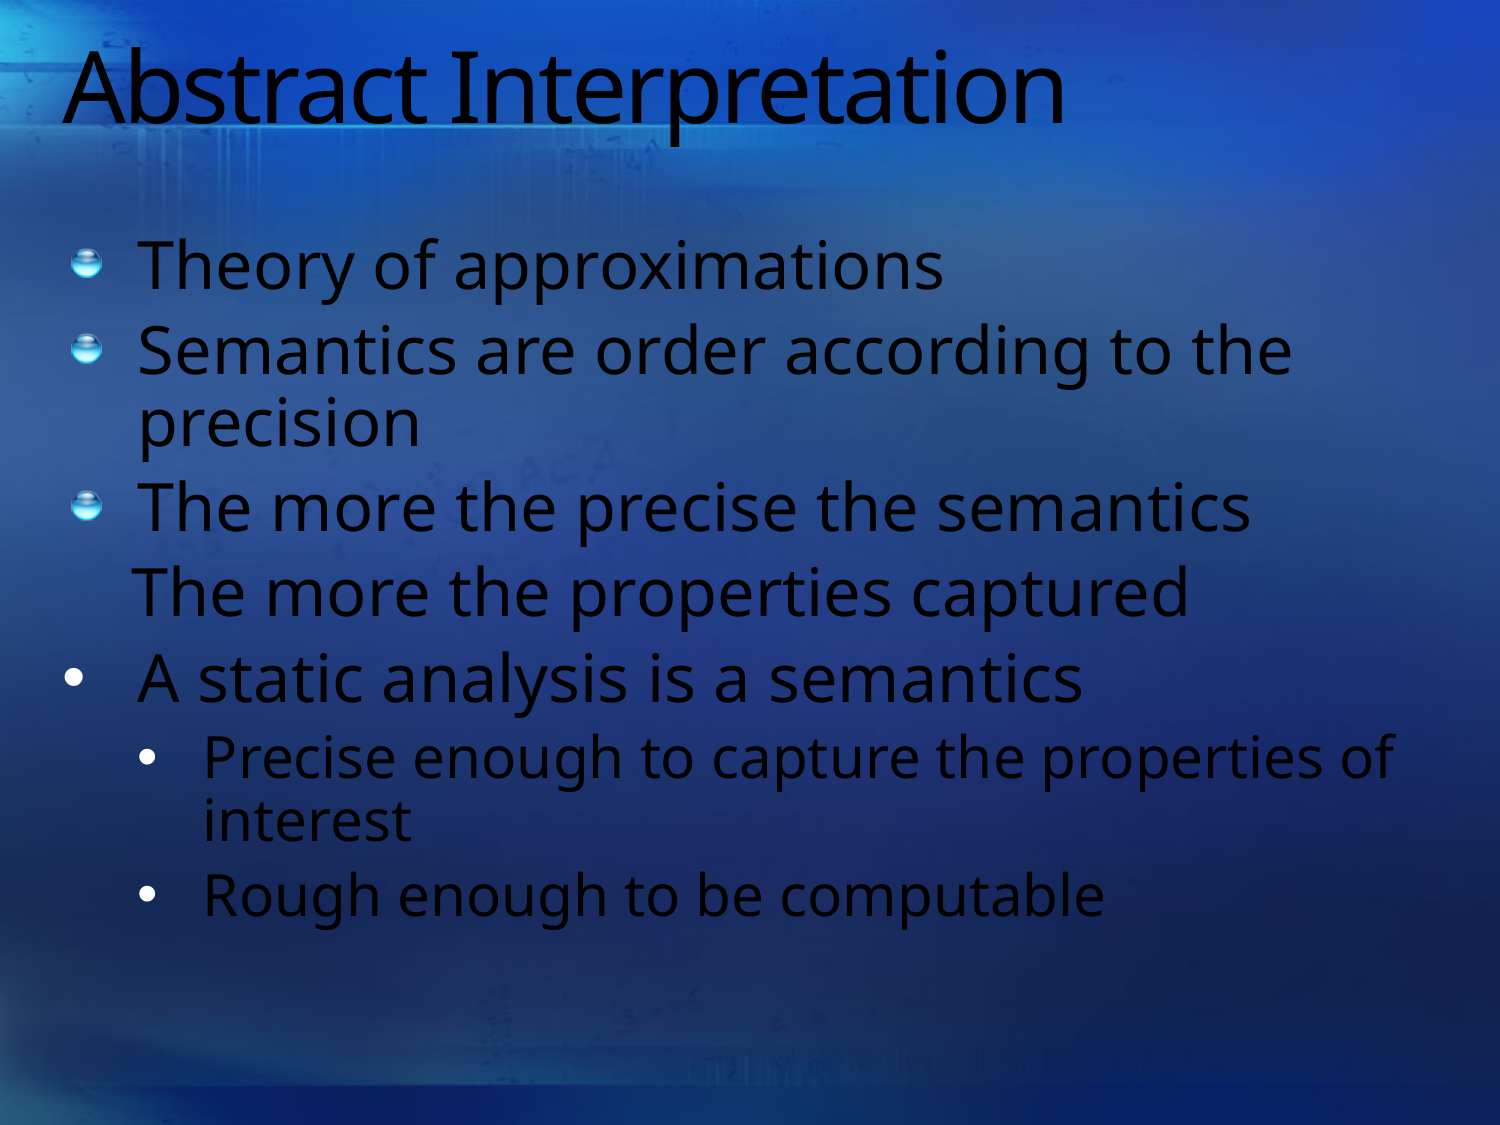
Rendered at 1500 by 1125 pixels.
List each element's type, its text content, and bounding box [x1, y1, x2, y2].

title Abstract Interpretation [62, 37, 1438, 147]
picture [0, 0, 1500, 1125]
list Theory of approximations Semantics are order according to the precision The more the precise the semantics The more the properties captured A static analysis is a semantics Precise enough to capture the properties of interest Rough enough to be computable [62, 231, 1438, 595]
